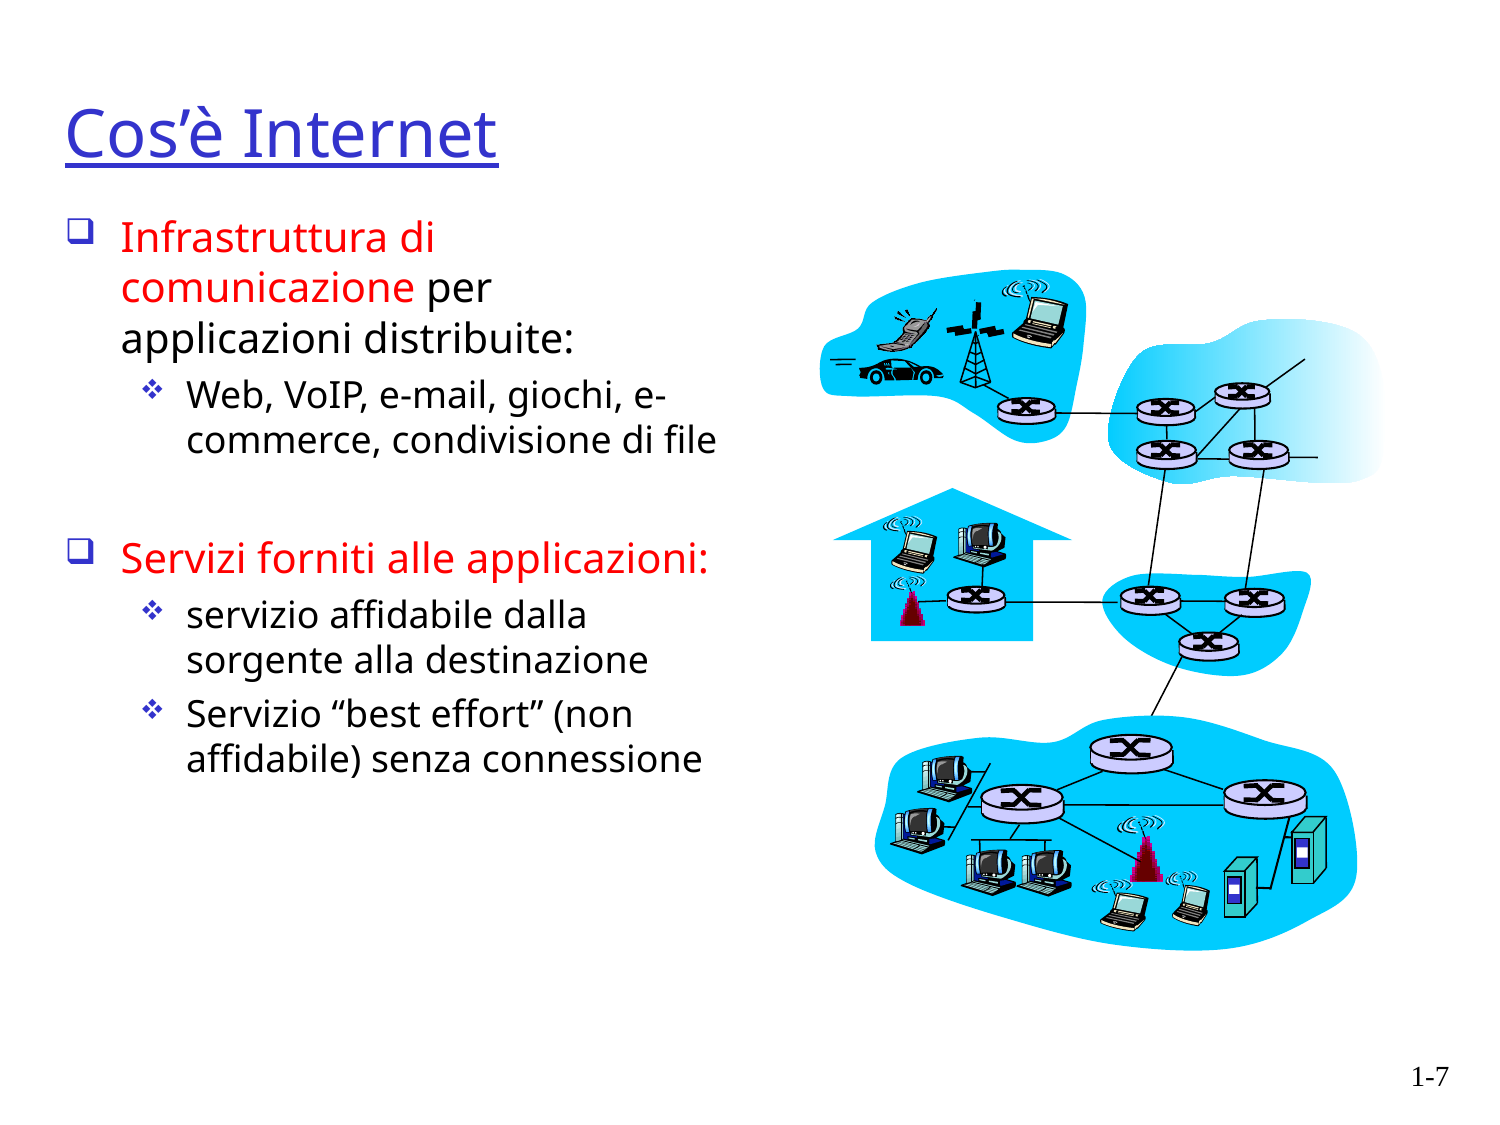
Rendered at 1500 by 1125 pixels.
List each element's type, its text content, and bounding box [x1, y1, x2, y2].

slide_number 1-7 [1362, 1049, 1465, 1125]
list Infrastruttura di comunicazione per applicazioni distribuite: Web, VoIP, e-mail, giochi, e-commerce, condivisione di file Servizi forniti alle applicazioni: servizio affidabile dalla sorgente alla destinazione Servizio “best effort” (non affidabile) senza connessione [49, 203, 751, 828]
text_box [818, 268, 1388, 953]
title Cos’è Internet [49, 37, 1426, 226]
